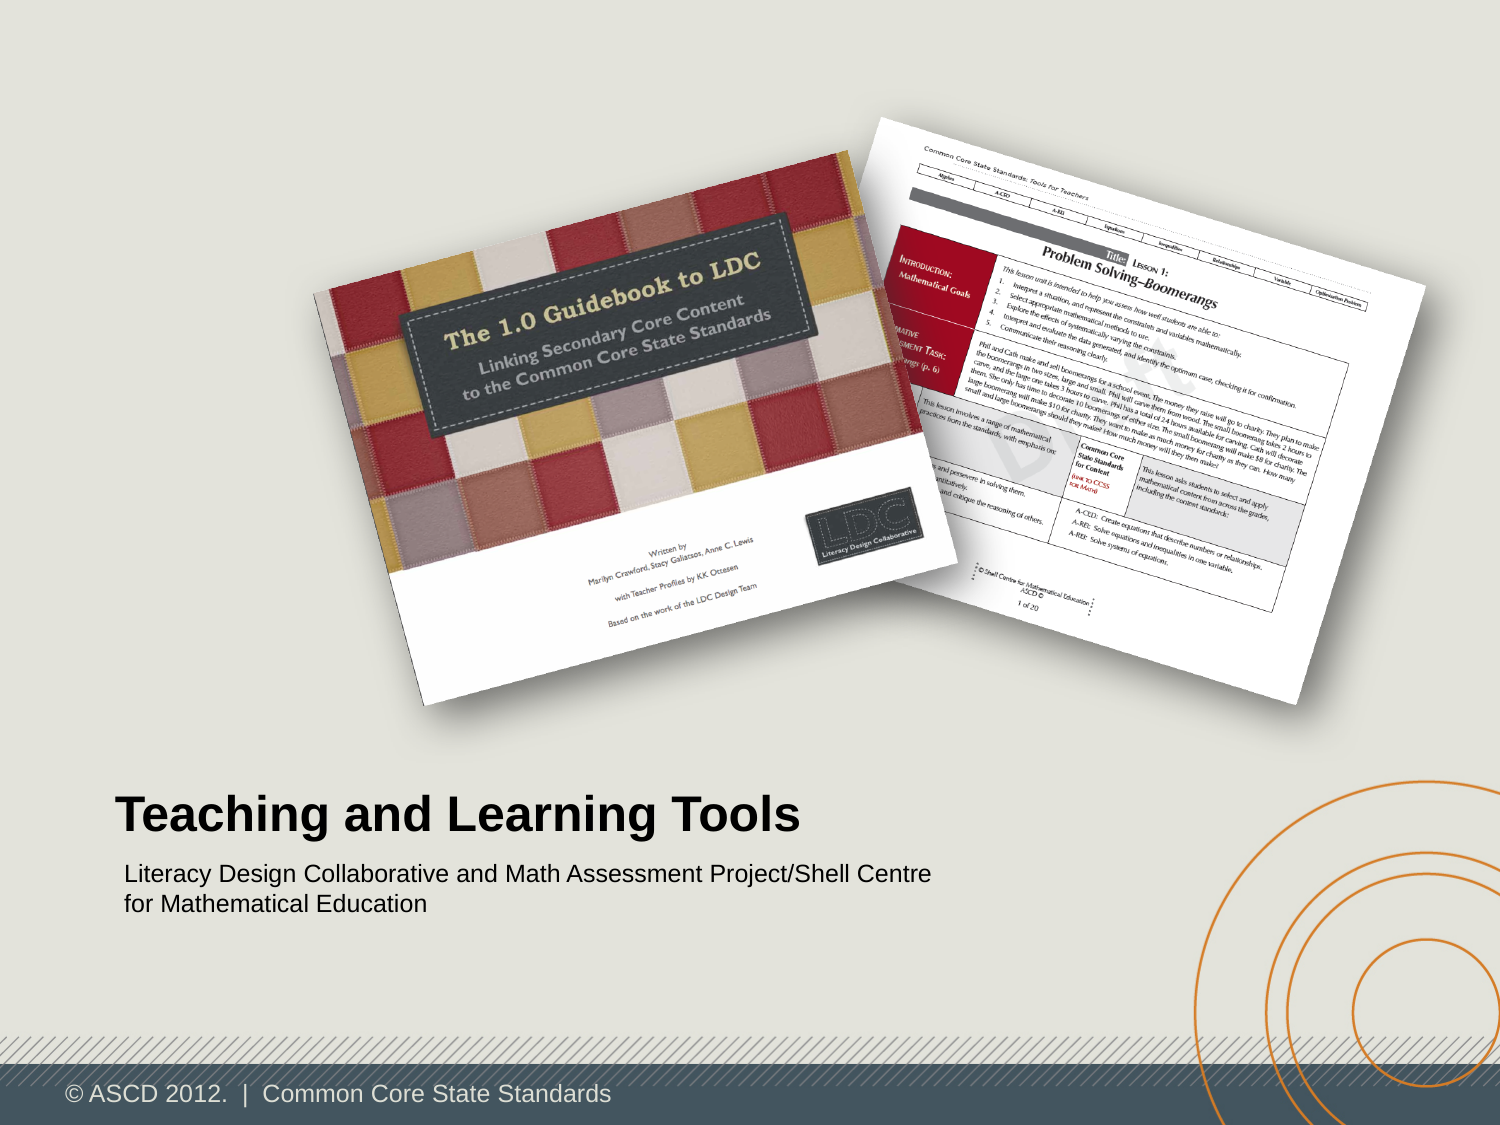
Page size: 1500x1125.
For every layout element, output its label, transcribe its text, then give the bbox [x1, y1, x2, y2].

text_box Literacy Design Collaborative and Math Assessment Project/Shell Centre for Mathematical Education [109, 849, 1500, 925]
text_box Teaching and Learning Tools [99, 774, 1319, 849]
picture [0, 0, 1500, 1125]
slide_number © ASCD 2012. | Common Core State Standards [50, 1070, 925, 1120]
